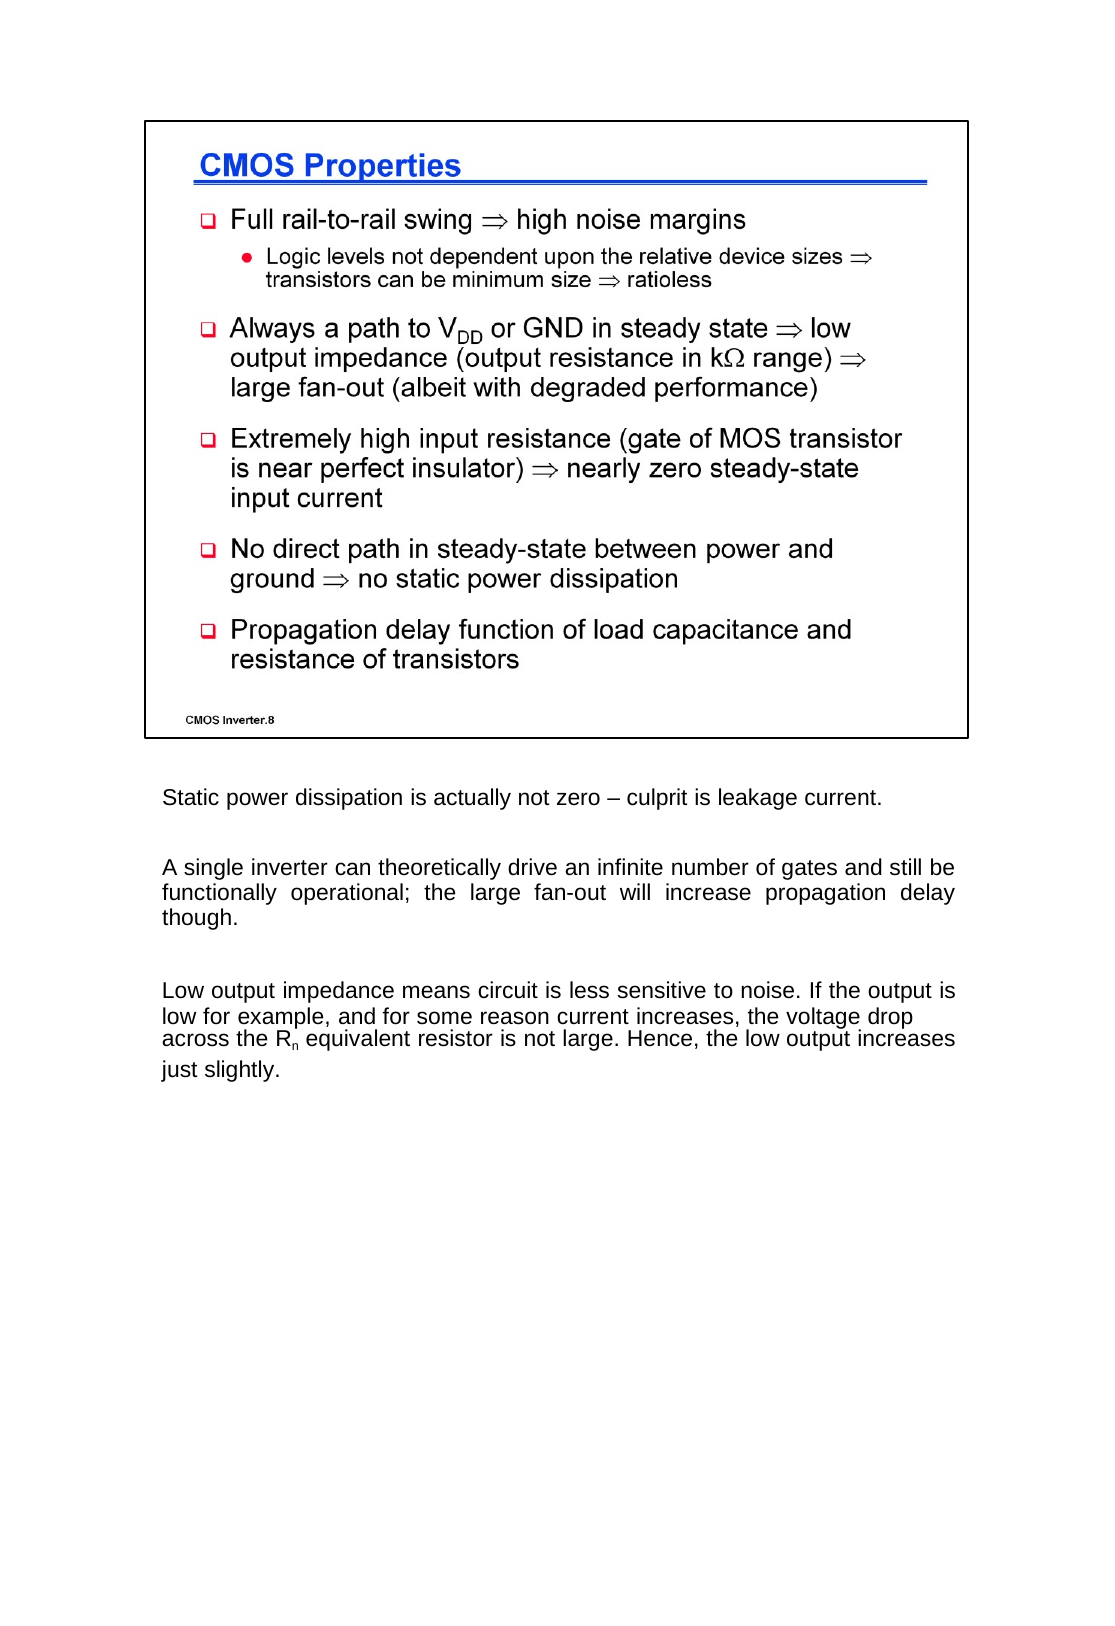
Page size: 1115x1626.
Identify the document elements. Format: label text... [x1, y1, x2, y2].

text_box Static power dissipation is actually not zero – culprit is leakage current. [159, 784, 885, 812]
text_box A single inverter can theoretically drive an infinite number of gates and still be functionally operational; the large fan-out will increase propagation delay though. [159, 855, 956, 933]
text_box Low output impedance means circuit is less sensitive to noise. If the output is low for example, and for some reason current increases, the voltage drop across the Rn equivalent resistor is not large. Hence, the low output increases just slightly. [159, 976, 956, 1078]
text_box [145, 120, 968, 738]
